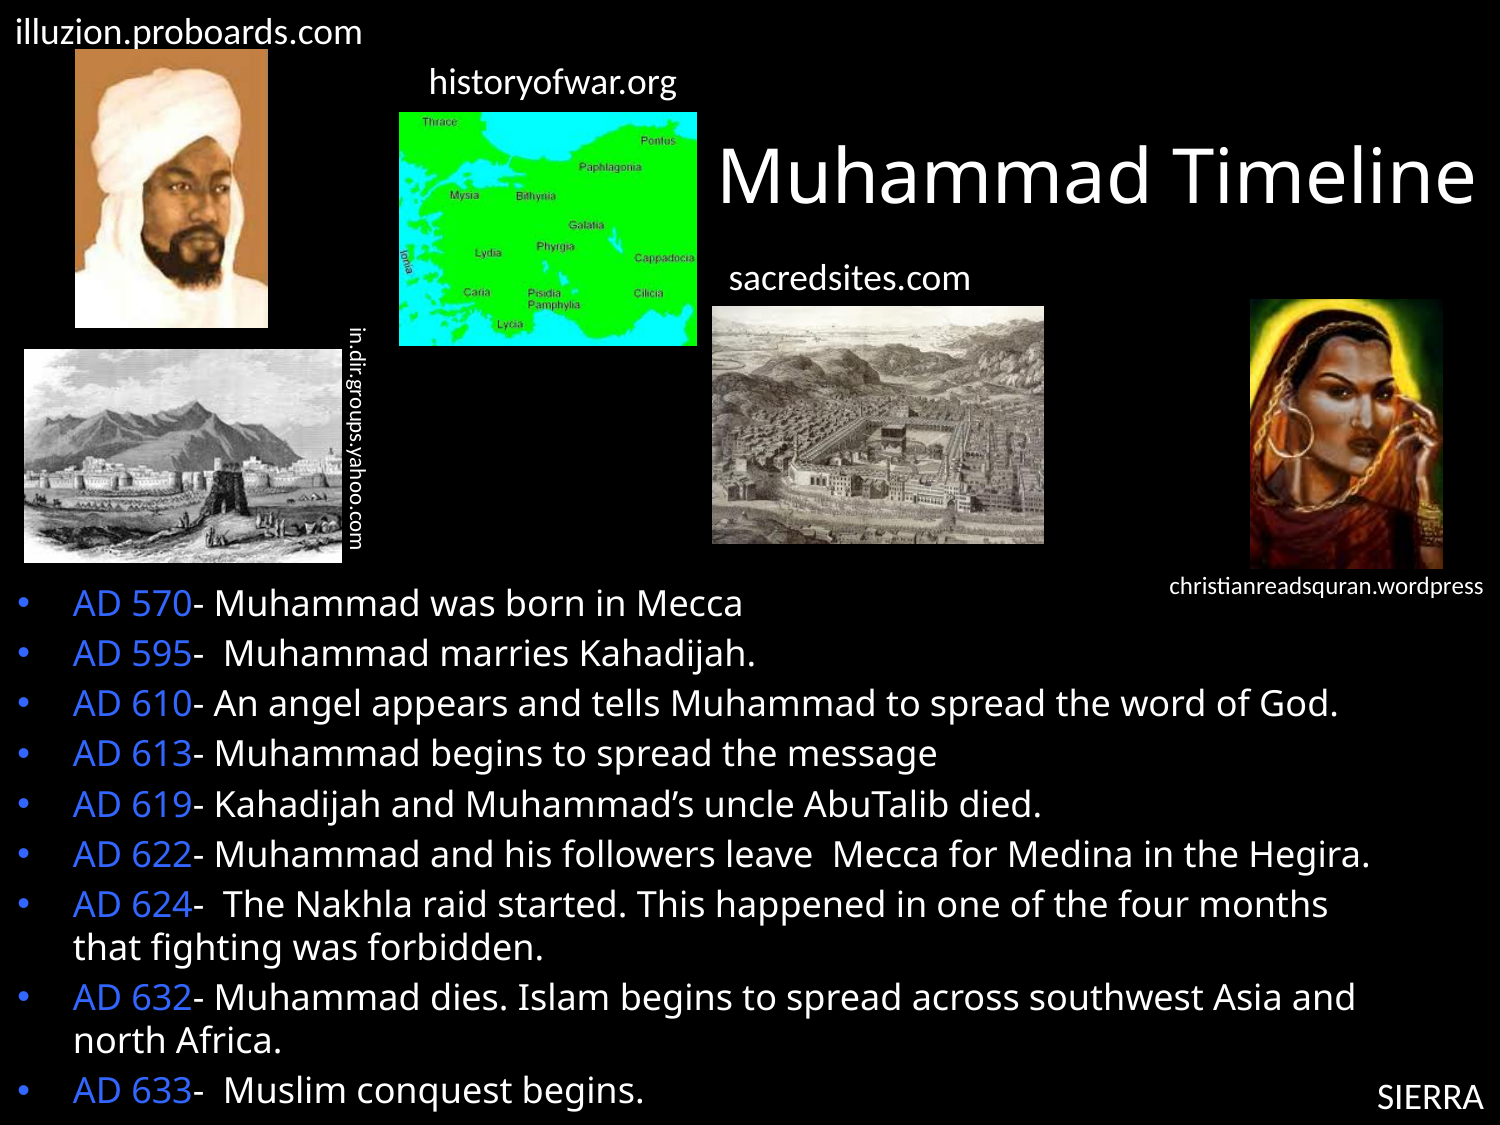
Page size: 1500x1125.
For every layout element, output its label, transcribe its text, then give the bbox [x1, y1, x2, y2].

text_box historyofwar.org [413, 49, 693, 110]
picture [712, 305, 1044, 544]
list AD 570- Muhammad was born in Mecca AD 595- Muhammad marries Kahadijah. AD 610- An angel appears and tells Muhammad to spread the word of God. AD 613- Muhammad begins to spread the message AD 619- Kahadijah and Muhammad’s uncle AbuTalib died. AD 622- Muhammad and his followers leave Mecca for Medina in the Hegira. AD 624- The Nakhla raid started. This happened in one of the four months that fighting was forbidden. AD 632- Muhammad dies. Islam begins to spread across southwest Asia and north Africa. AD 633- Muslim conquest begins. [2, 572, 1391, 1125]
title Muhammad Timeline [696, 110, 1497, 236]
picture [24, 349, 342, 563]
picture [399, 112, 697, 346]
text_box SIERRA [1362, 1064, 1500, 1124]
text_box christianreadsquran.wordpress [1154, 562, 1500, 608]
picture [1249, 299, 1443, 569]
text_box in.dir.groups.yahoo.com [338, 312, 381, 625]
text_box sacredsites.com [713, 245, 987, 304]
picture [74, 49, 268, 328]
text_box illuzion.proboards.com [0, 0, 400, 60]
